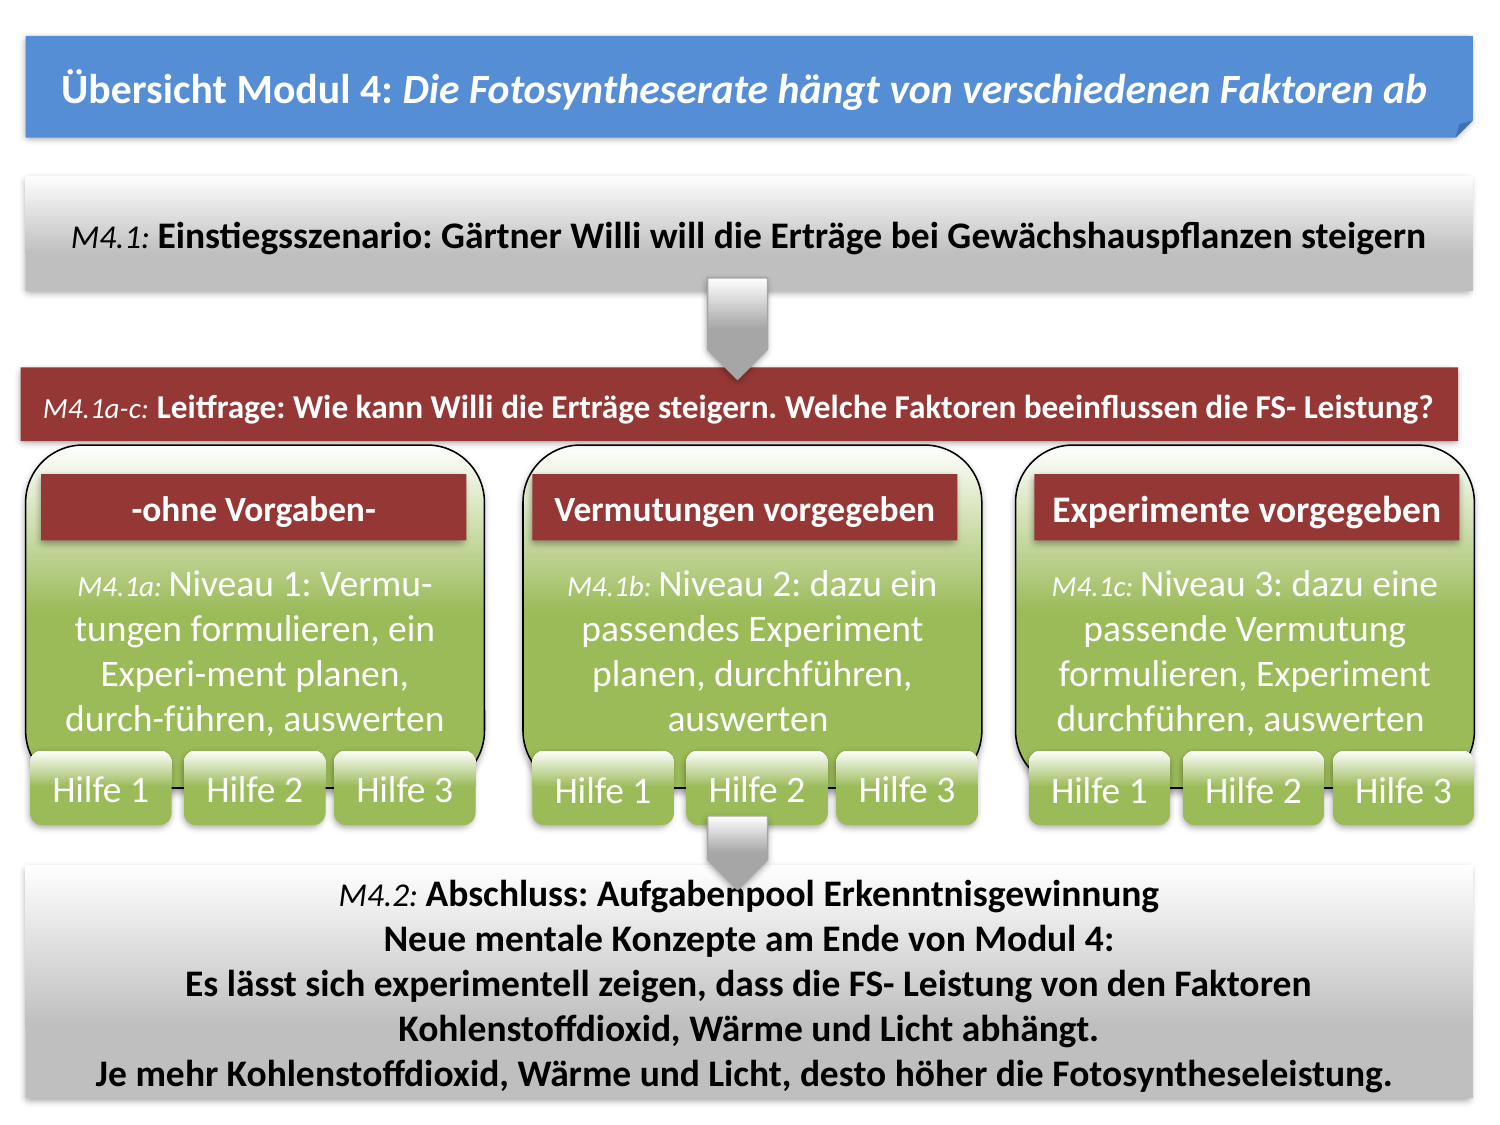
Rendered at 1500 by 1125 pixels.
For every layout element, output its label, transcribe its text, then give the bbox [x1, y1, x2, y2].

text_box M4.1a-c: Leitfrage: Wie kann Willi die Erträge steigern. Welche Faktoren beeinflussen die FS- Leistung? [20, 382, 1459, 442]
text_box [24, 35, 1474, 139]
text_box Übersicht Modul 4: Die Fotosyntheserate hängt von verschiedenen Faktoren ab [25, 54, 1473, 120]
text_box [532, 750, 1475, 815]
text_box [25, 815, 1474, 1099]
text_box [25, 444, 485, 789]
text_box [522, 444, 1475, 789]
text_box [25, 176, 1474, 380]
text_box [29, 750, 476, 814]
